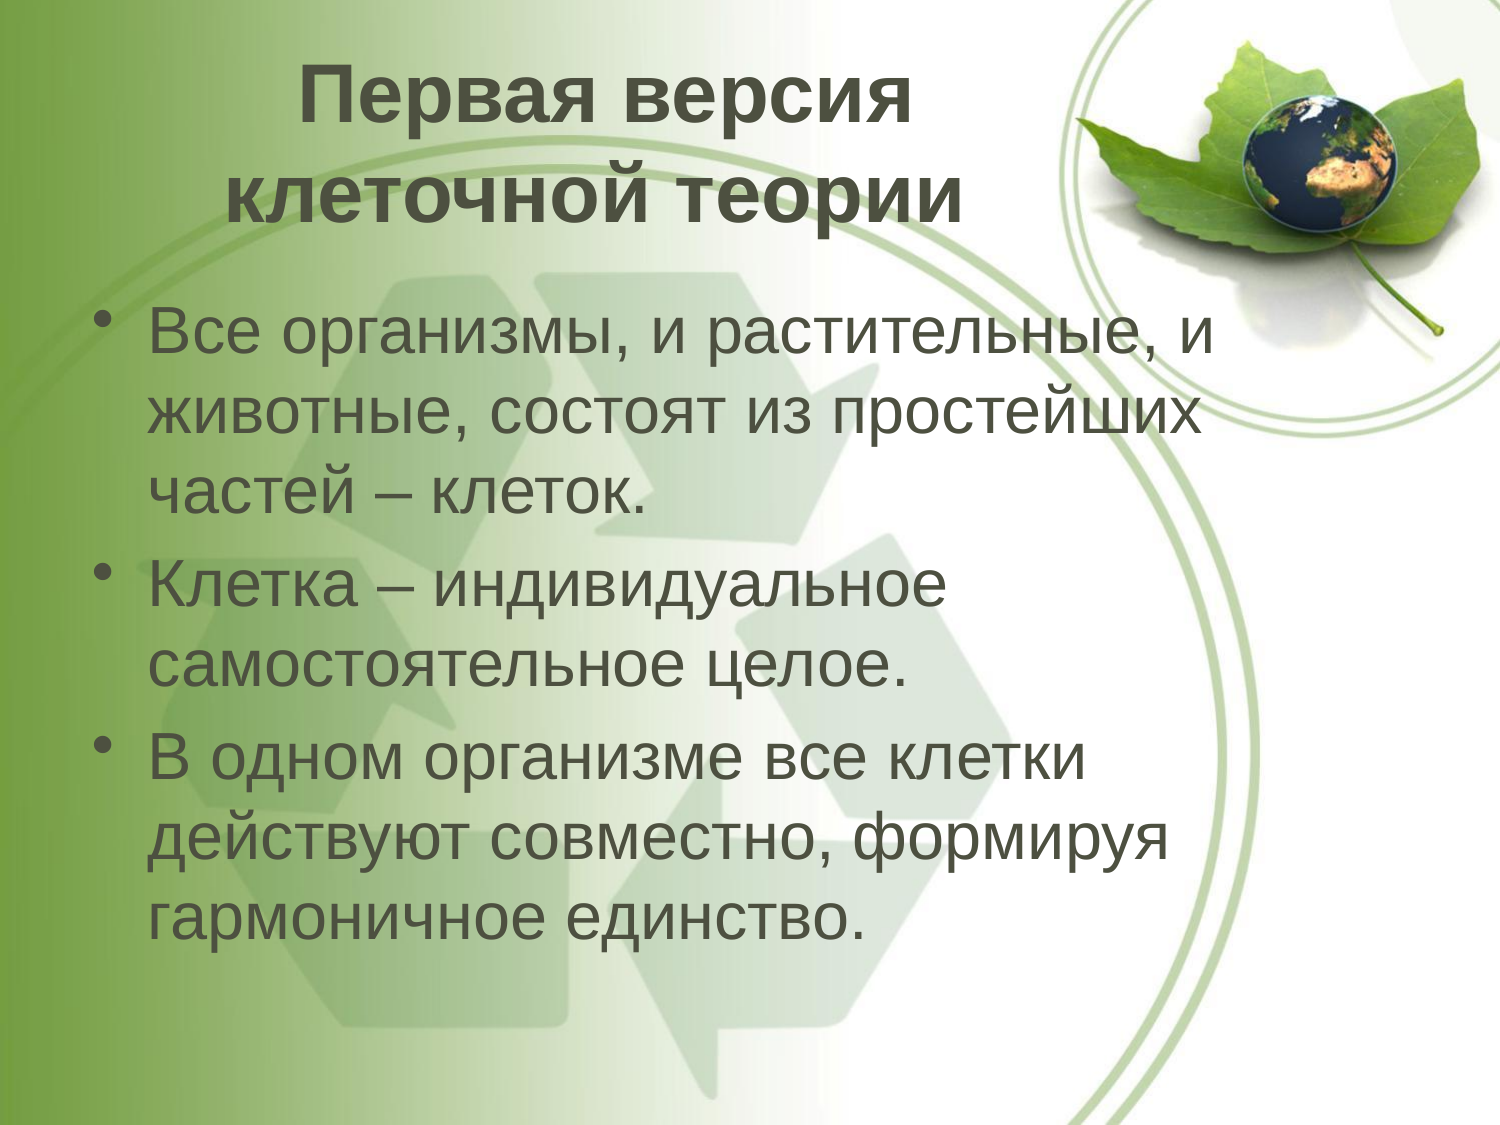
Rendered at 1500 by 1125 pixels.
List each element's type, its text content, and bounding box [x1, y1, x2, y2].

picture [0, 0, 1500, 1125]
title Первая версия клеточной теории [75, 45, 1138, 233]
list Все организмы, и растительные, и животные, состоят из простейших частей – клеток. Клетка – индивидуальное самостоятельное целое. В одном организме все клетки действуют совместно, формируя гармоничное единство. [76, 278, 1427, 1022]
